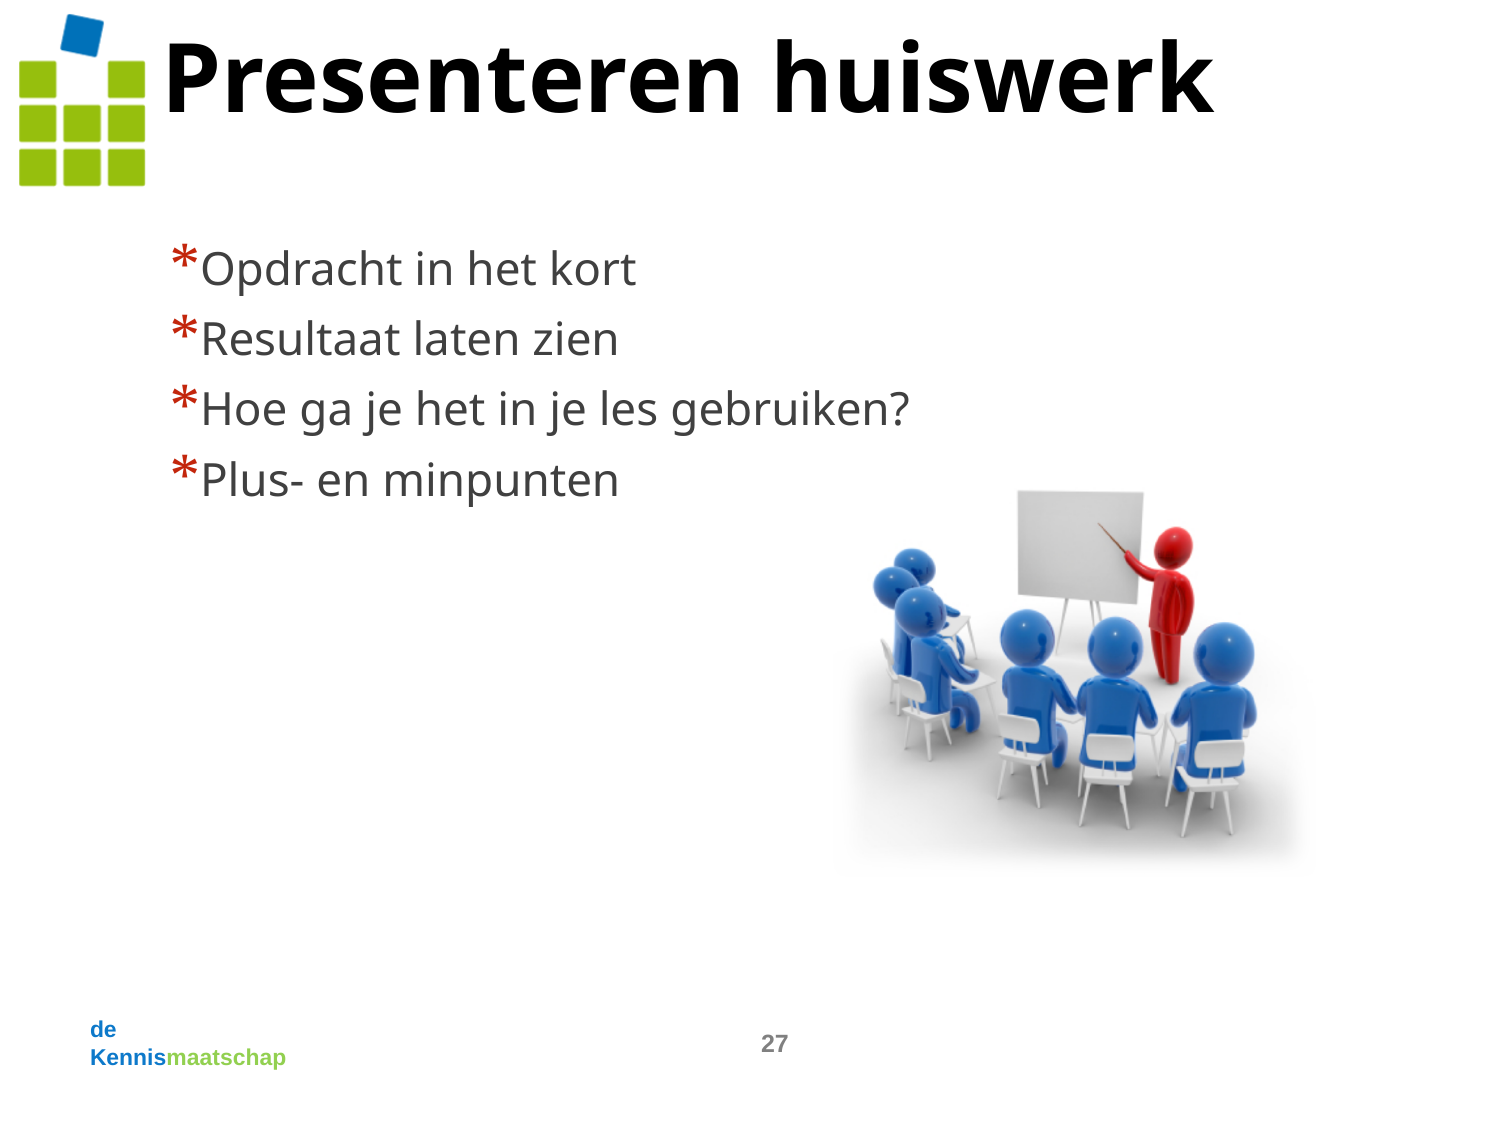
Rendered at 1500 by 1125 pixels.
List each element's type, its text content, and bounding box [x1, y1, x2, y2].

picture [17, 3, 147, 197]
list Opdracht in het kort Resultaat laten zien Hoe ga je het in je les gebruiken? Plus- en minpunten [147, 231, 1424, 965]
footer de Kennismaatschap [75, 1012, 624, 1073]
slide_number 27 [624, 1012, 925, 1073]
picture [832, 455, 1318, 879]
title Presenteren huiswerk [146, 8, 1495, 197]
